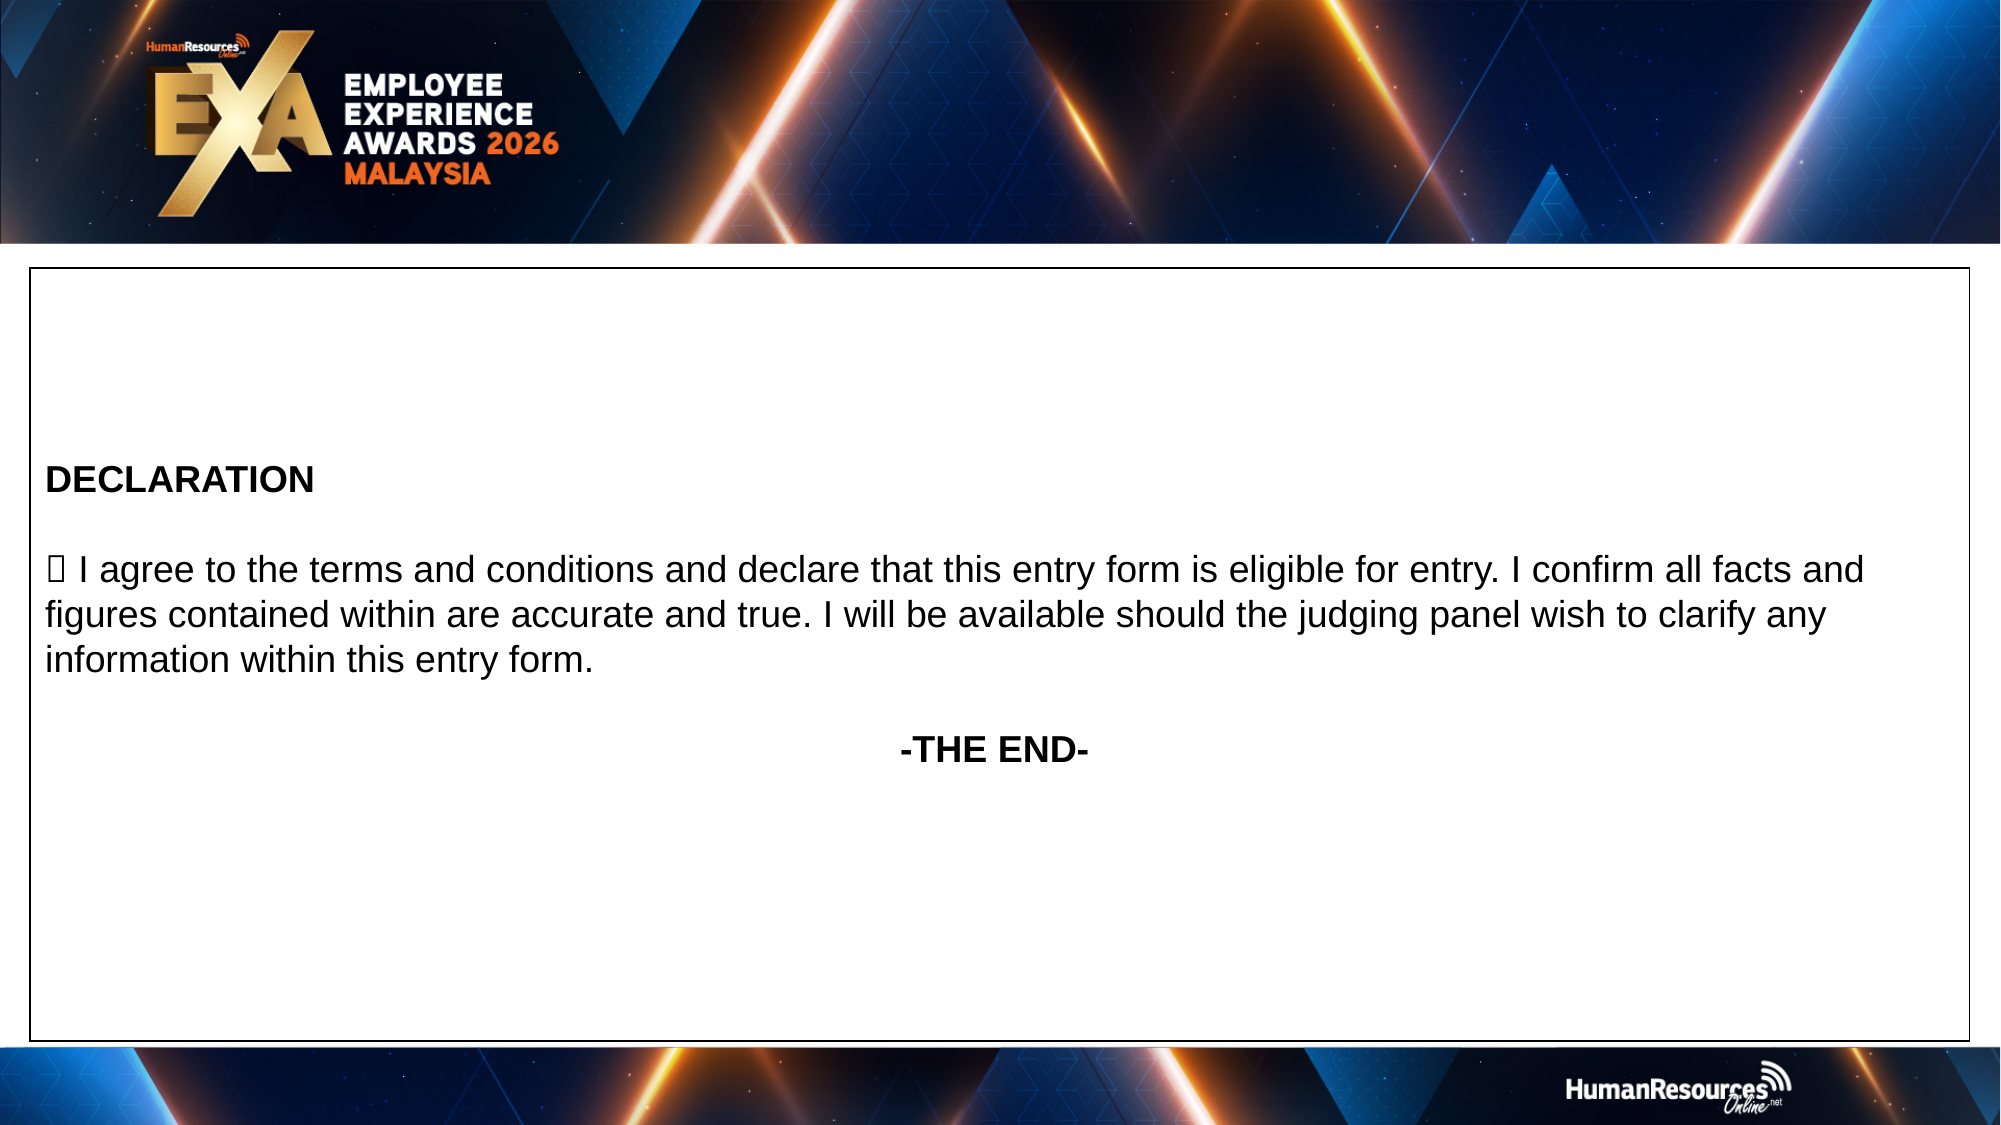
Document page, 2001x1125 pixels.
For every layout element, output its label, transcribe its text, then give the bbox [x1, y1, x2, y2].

picture [0, 0, 2001, 1125]
text_box DECLARATION  I agree to the terms and conditions and declare that this entry form is eligible for entry. I confirm all facts and figures contained within are accurate and true. I will be available should the judging panel wish to clarify any information within this entry form. -THE END- [30, 267, 1970, 1042]
